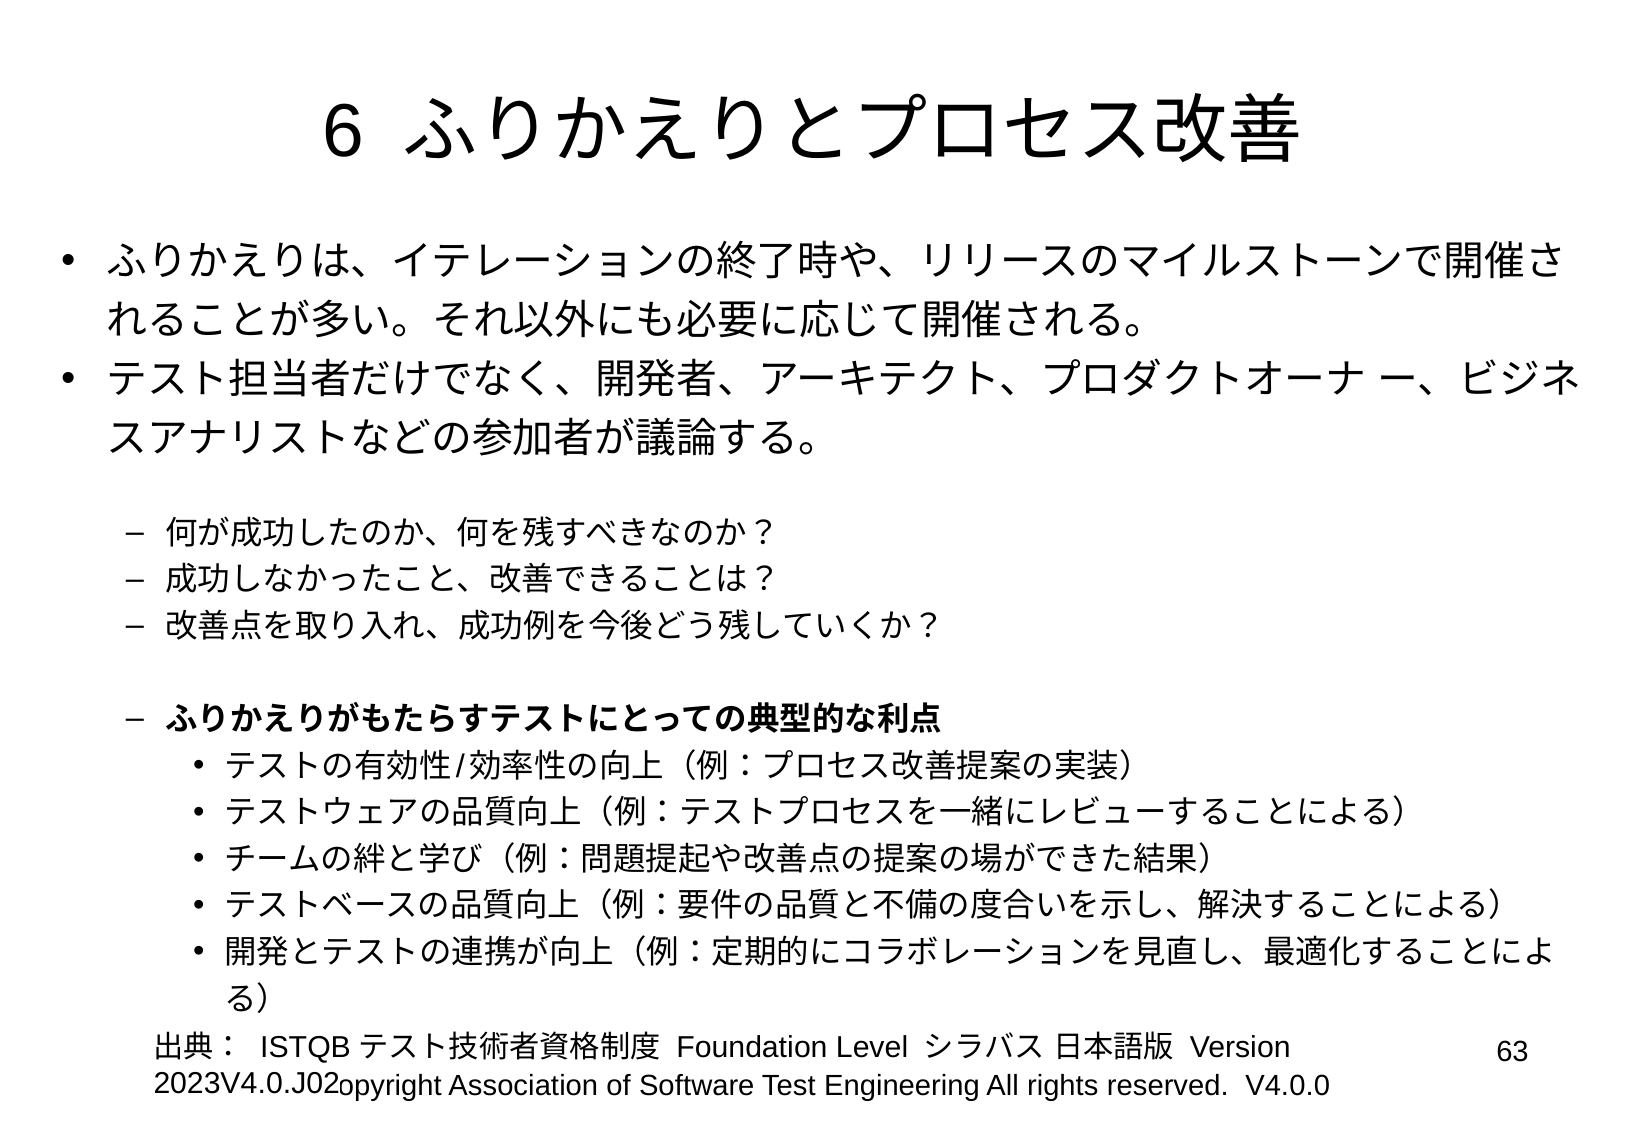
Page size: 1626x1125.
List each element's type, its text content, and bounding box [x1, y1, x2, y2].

text_box 出典： ISTQBテスト技術者資格制度 Foundation Level シラバス 日本語版 Version 2023V4.0.J02 [138, 1012, 1499, 1091]
footer Copyright Association of Software Test Engineering All rights reserved. V4.0.0 [233, 1091, 1415, 1103]
title 6 ふりかえりとプロセス改善 [81, 32, 1544, 217]
slide_number ‹#› [1415, 1024, 1544, 1103]
list ふりかえりは、イテレーションの終了時や、リリースのマイルストーンで開催されることが多い。それ以外にも必要に応じて開催される。 テスト担当者だけでなく、開発者、アーキテクト、プロダクトオーナ ー、ビジネスアナリストなどの参加者が議論する。 何が成功したのか、何を残すべきなのか？ 成功しなかったこと、改善できることは？ 改善点を取り入れ、成功例を今後どう残していくか？ ふりかえりがもたらすテストにとっての典型的な利点 テストの有効性/効率性の向上（例：プロセス改善提案の実装） テストウェアの品質向上（例：テストプロセスを一緒にレビューすることによる） チームの絆と学び（例：問題提起や改善点の提案の場ができた結果） テストベースの品質向上（例：要件の品質と不備の度合いを示し、解決することによる） 開発とテストの連携が向上（例：定期的にコラボレーションを見直し、最適化することによる） [41, 217, 1608, 1027]
